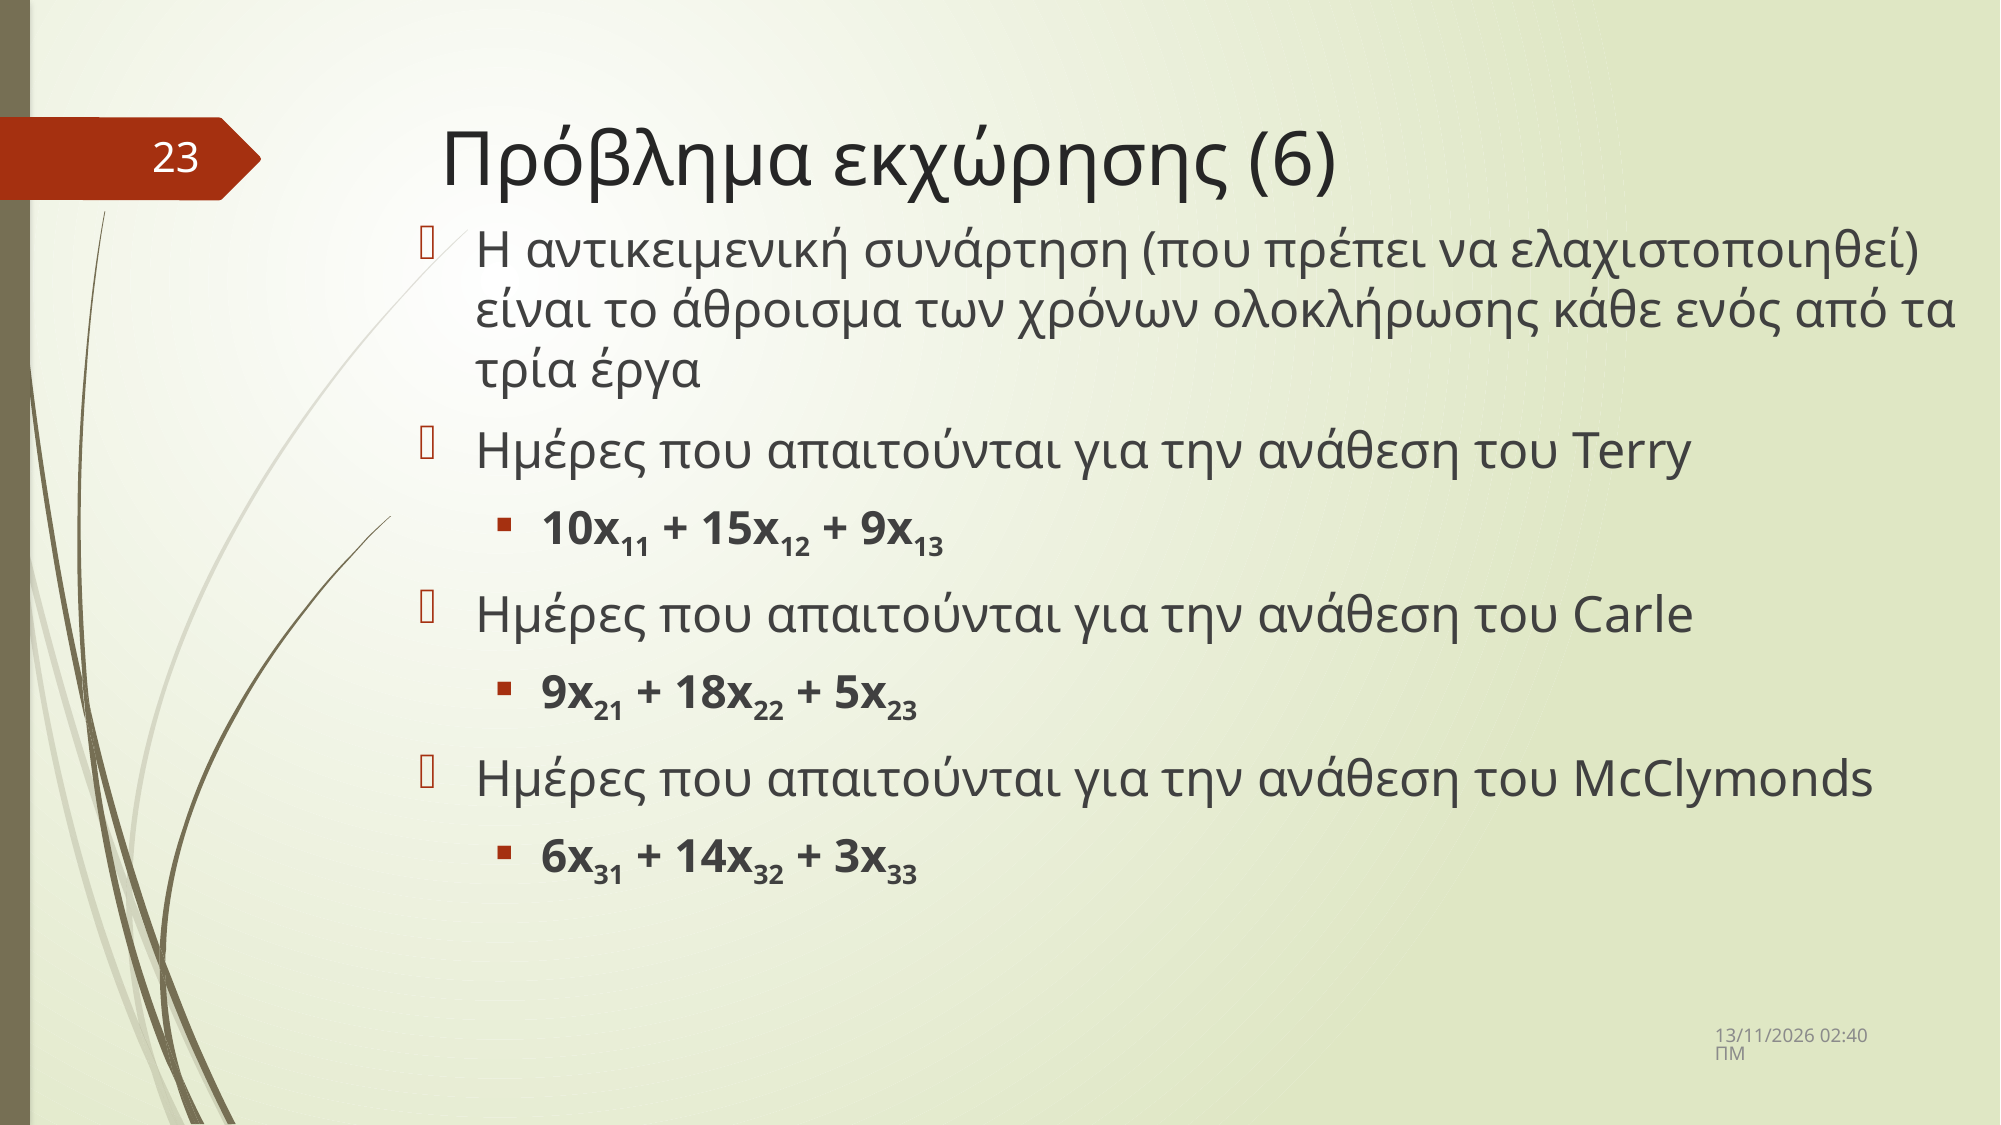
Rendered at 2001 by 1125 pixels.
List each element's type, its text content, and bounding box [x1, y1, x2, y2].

title Πρόβλημα εκχώρησης (6) [425, 102, 1888, 209]
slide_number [1699, 1005, 1888, 1067]
slide_number 23 [87, 129, 216, 190]
list Η αντικειμενική συνάρτηση (που πρέπει να ελαχιστοποιηθεί) είναι το άθροισμα των χρόνων ολοκλήρωσης κάθε ενός από τα τρία έργα Ημέρες που απαιτούνται για την ανάθεση του Terry 10x11 + 15x12 + 9x13 Ημέρες που απαιτούνται για την ανάθεση του Carle 9x21 + 18x22 + 5x23 Ημέρες που απαιτούνται για την ανάθεση του McClymonds 6x31 + 14x32 + 3x33 [404, 209, 2000, 1125]
